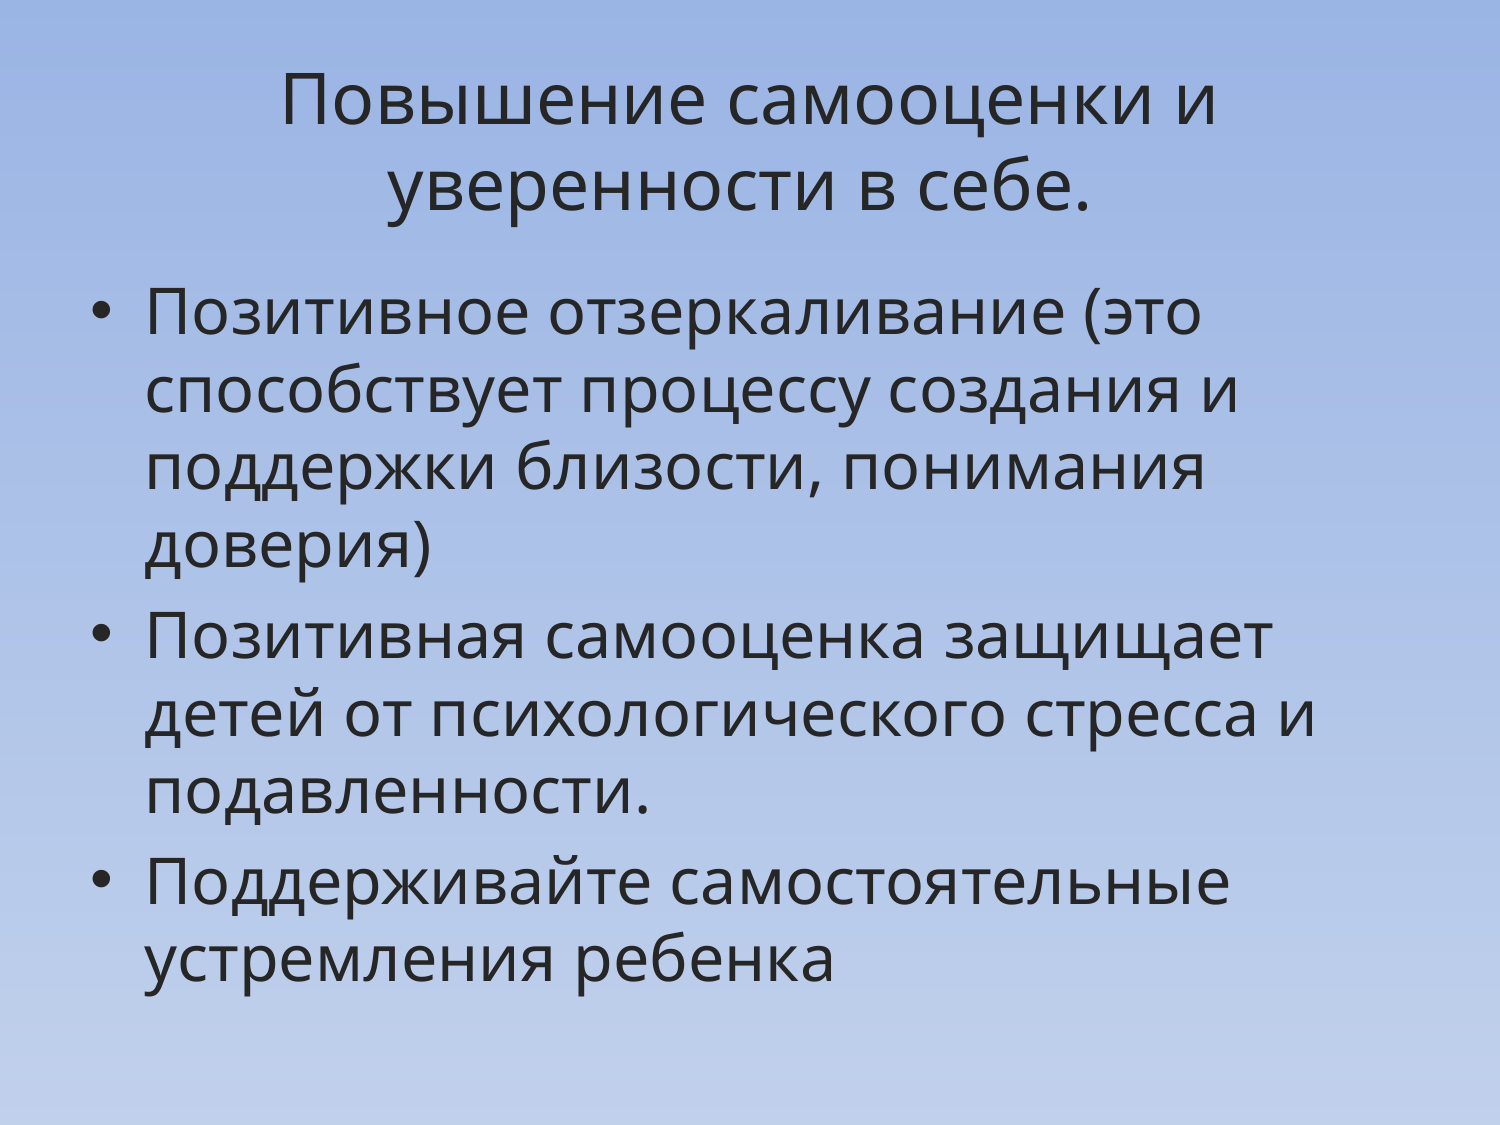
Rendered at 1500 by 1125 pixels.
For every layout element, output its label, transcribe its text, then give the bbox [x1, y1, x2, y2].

title Повышение самооценки и уверенности в себе. [75, 45, 1425, 233]
list Позитивное отзеркаливание (это способствует процессу создания и поддержки близости, понимания доверия) Позитивная самооценка защищает детей от психологического стресса и подавленности. Поддерживайте самостоятельные устремления ребенка [75, 262, 1425, 1005]
